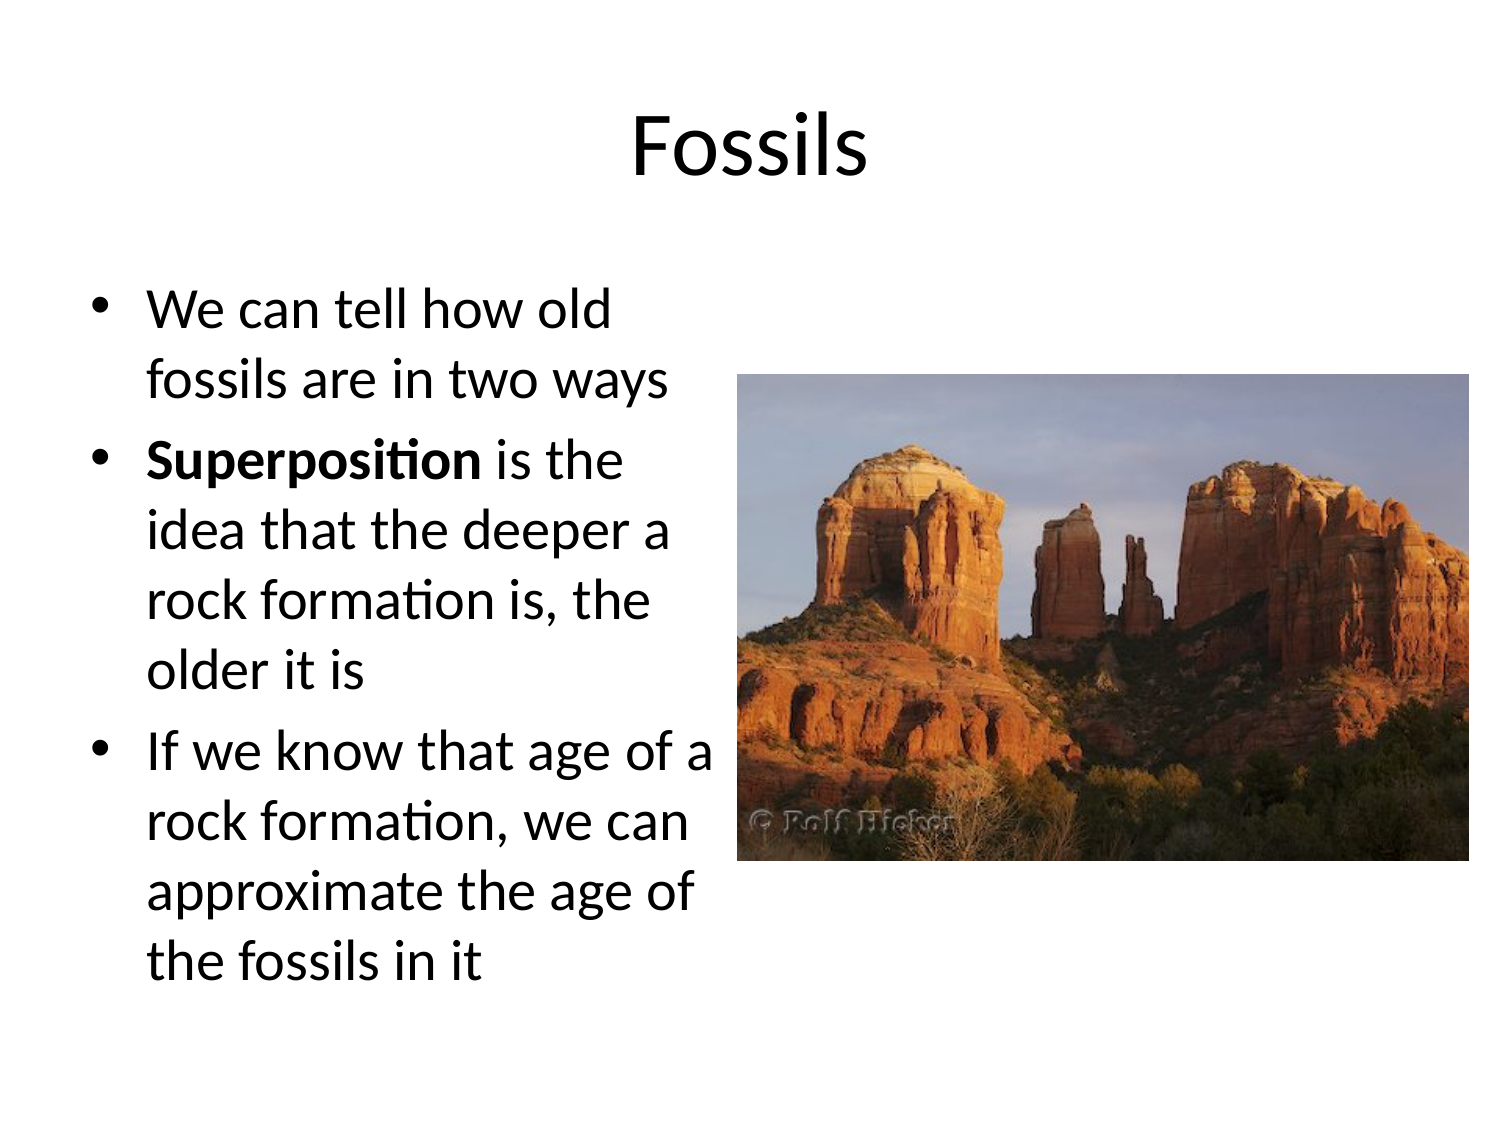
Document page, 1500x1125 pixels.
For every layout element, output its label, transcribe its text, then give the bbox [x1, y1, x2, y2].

list We can tell how old fossils are in two ways Superposition is the idea that the deeper a rock formation is, the older it is If we know that age of a rock formation, we can approximate the age of the fossils in it [75, 262, 738, 1088]
title Fossils [75, 45, 1425, 233]
picture [737, 374, 1469, 862]
